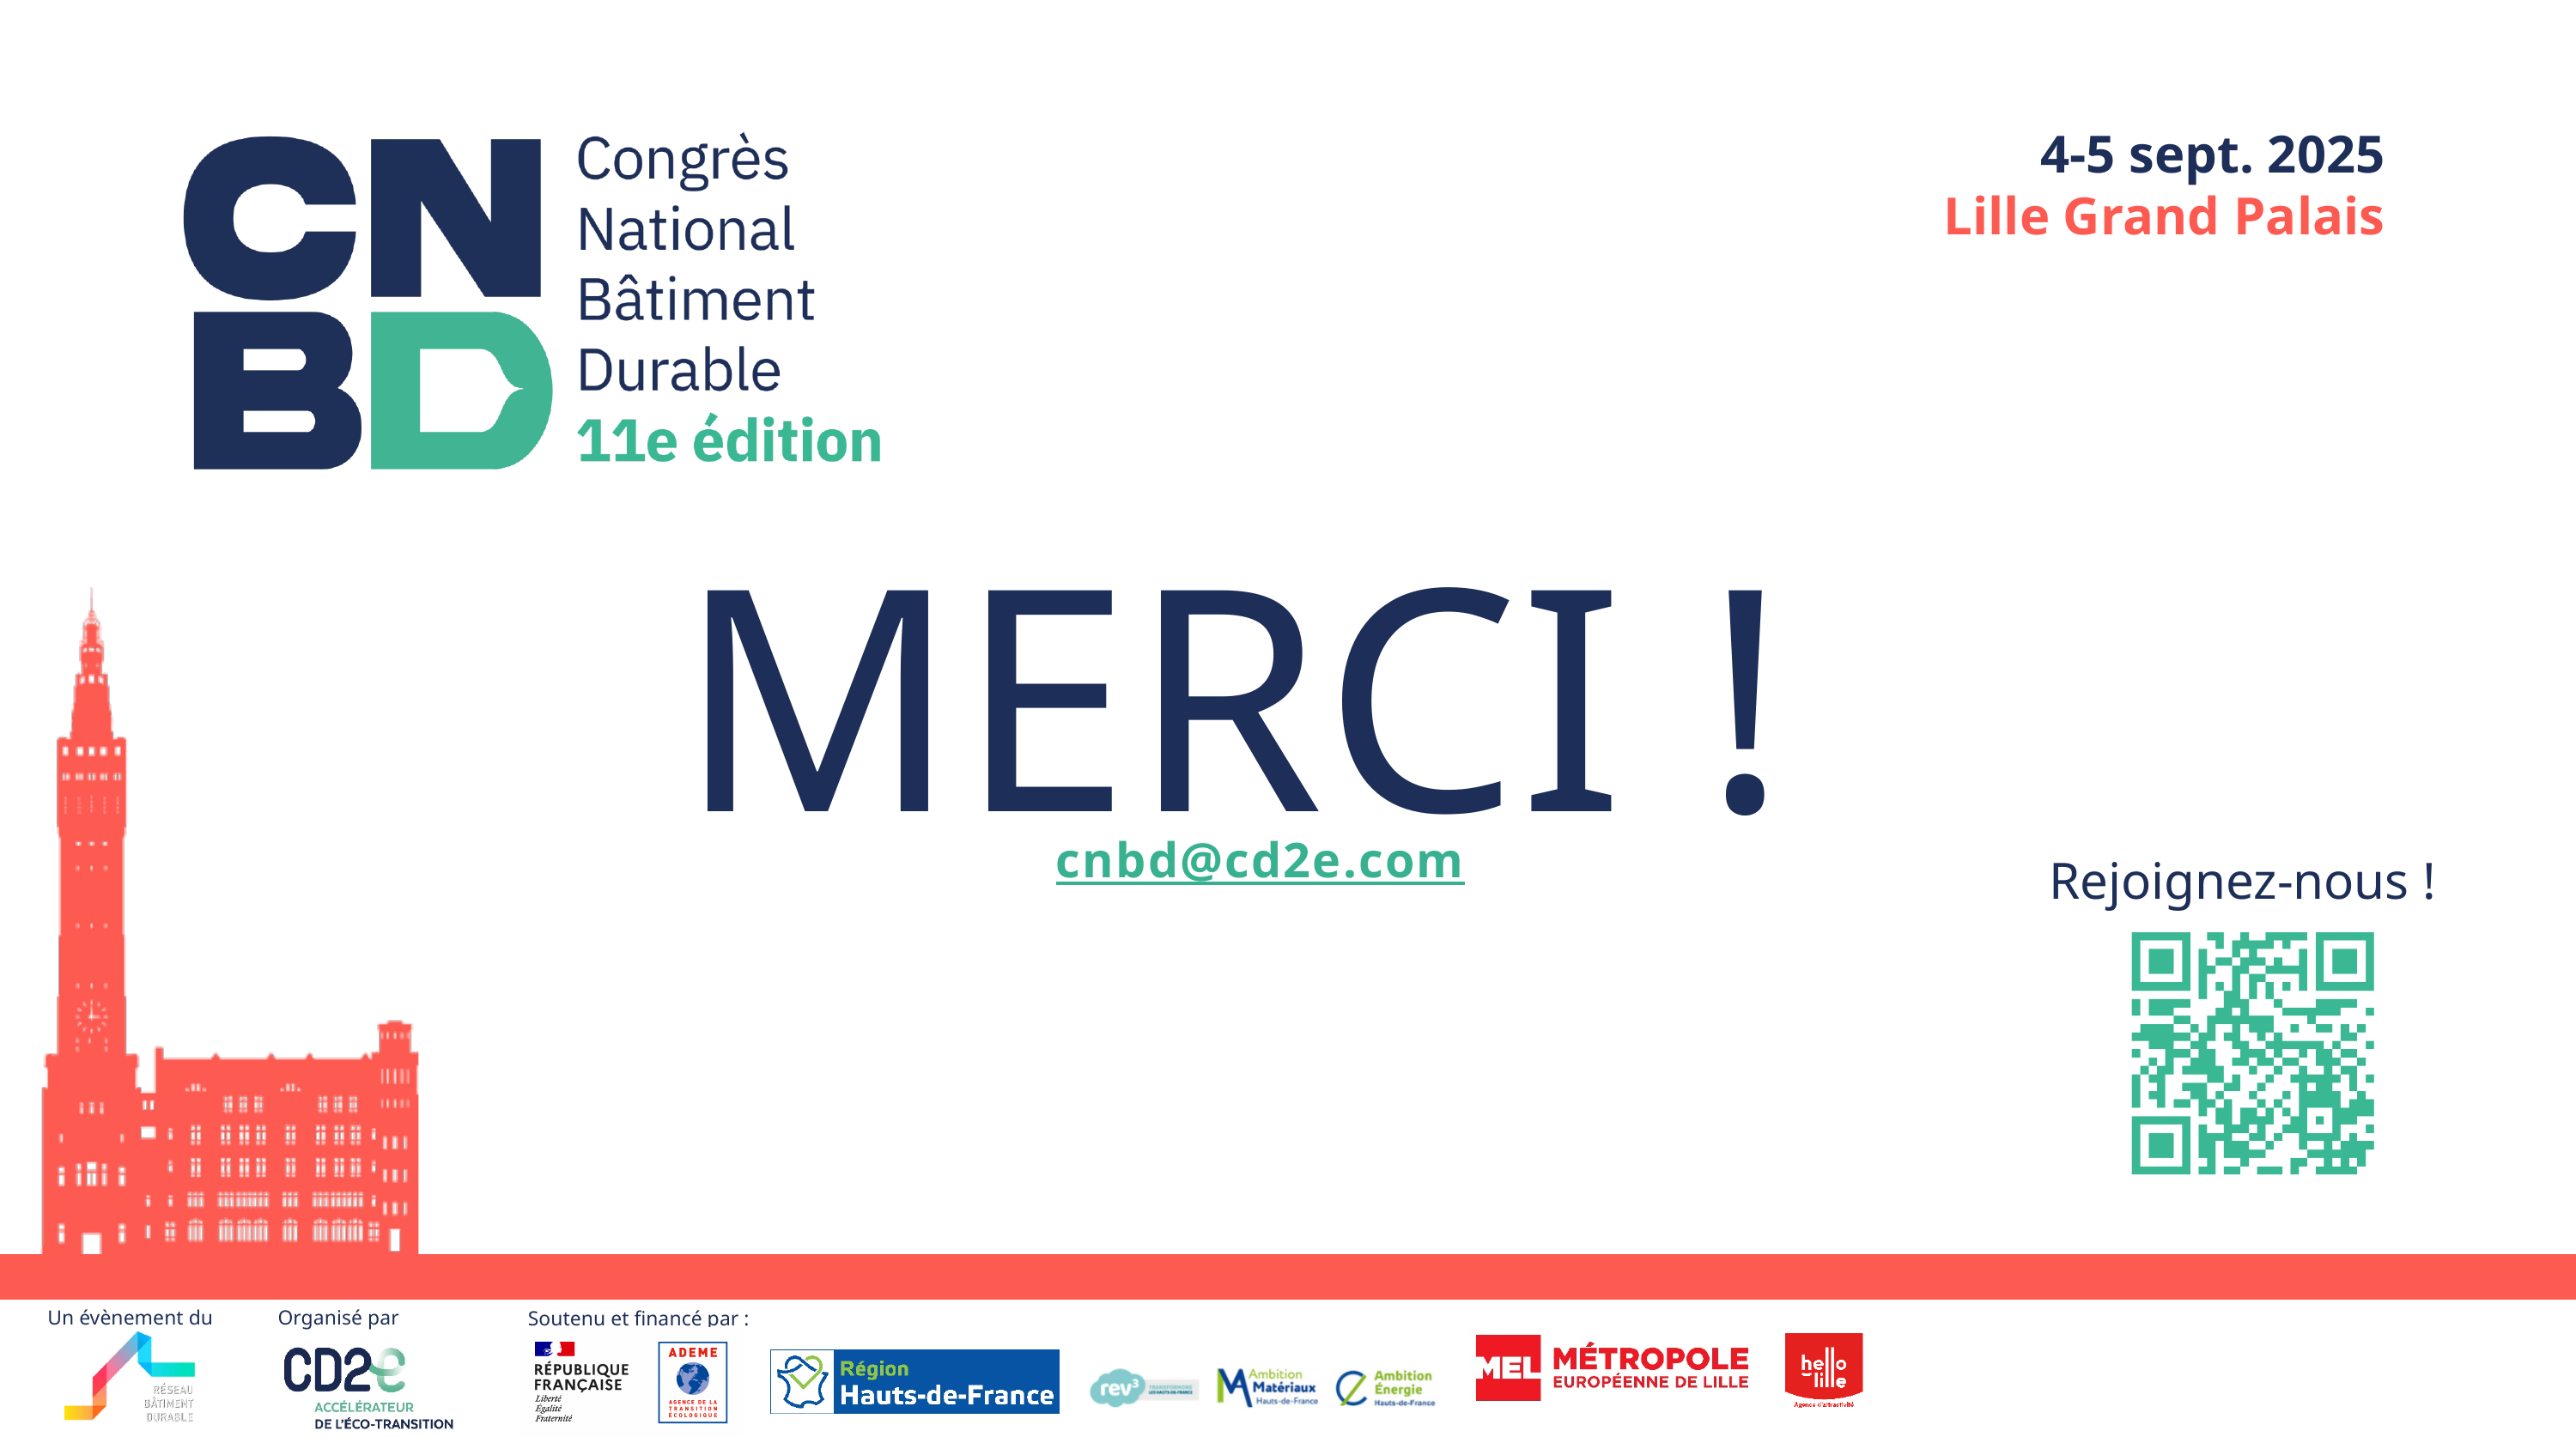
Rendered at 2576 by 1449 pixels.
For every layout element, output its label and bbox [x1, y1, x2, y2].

picture [1467, 1326, 1756, 1409]
picture [1083, 1357, 1455, 1421]
picture [520, 1327, 742, 1436]
picture [64, 1328, 198, 1422]
picture [0, 0, 1541, 1254]
picture [770, 1349, 1060, 1414]
picture [1784, 1332, 1863, 1411]
picture [2125, 929, 2380, 1177]
picture [258, 1336, 479, 1434]
